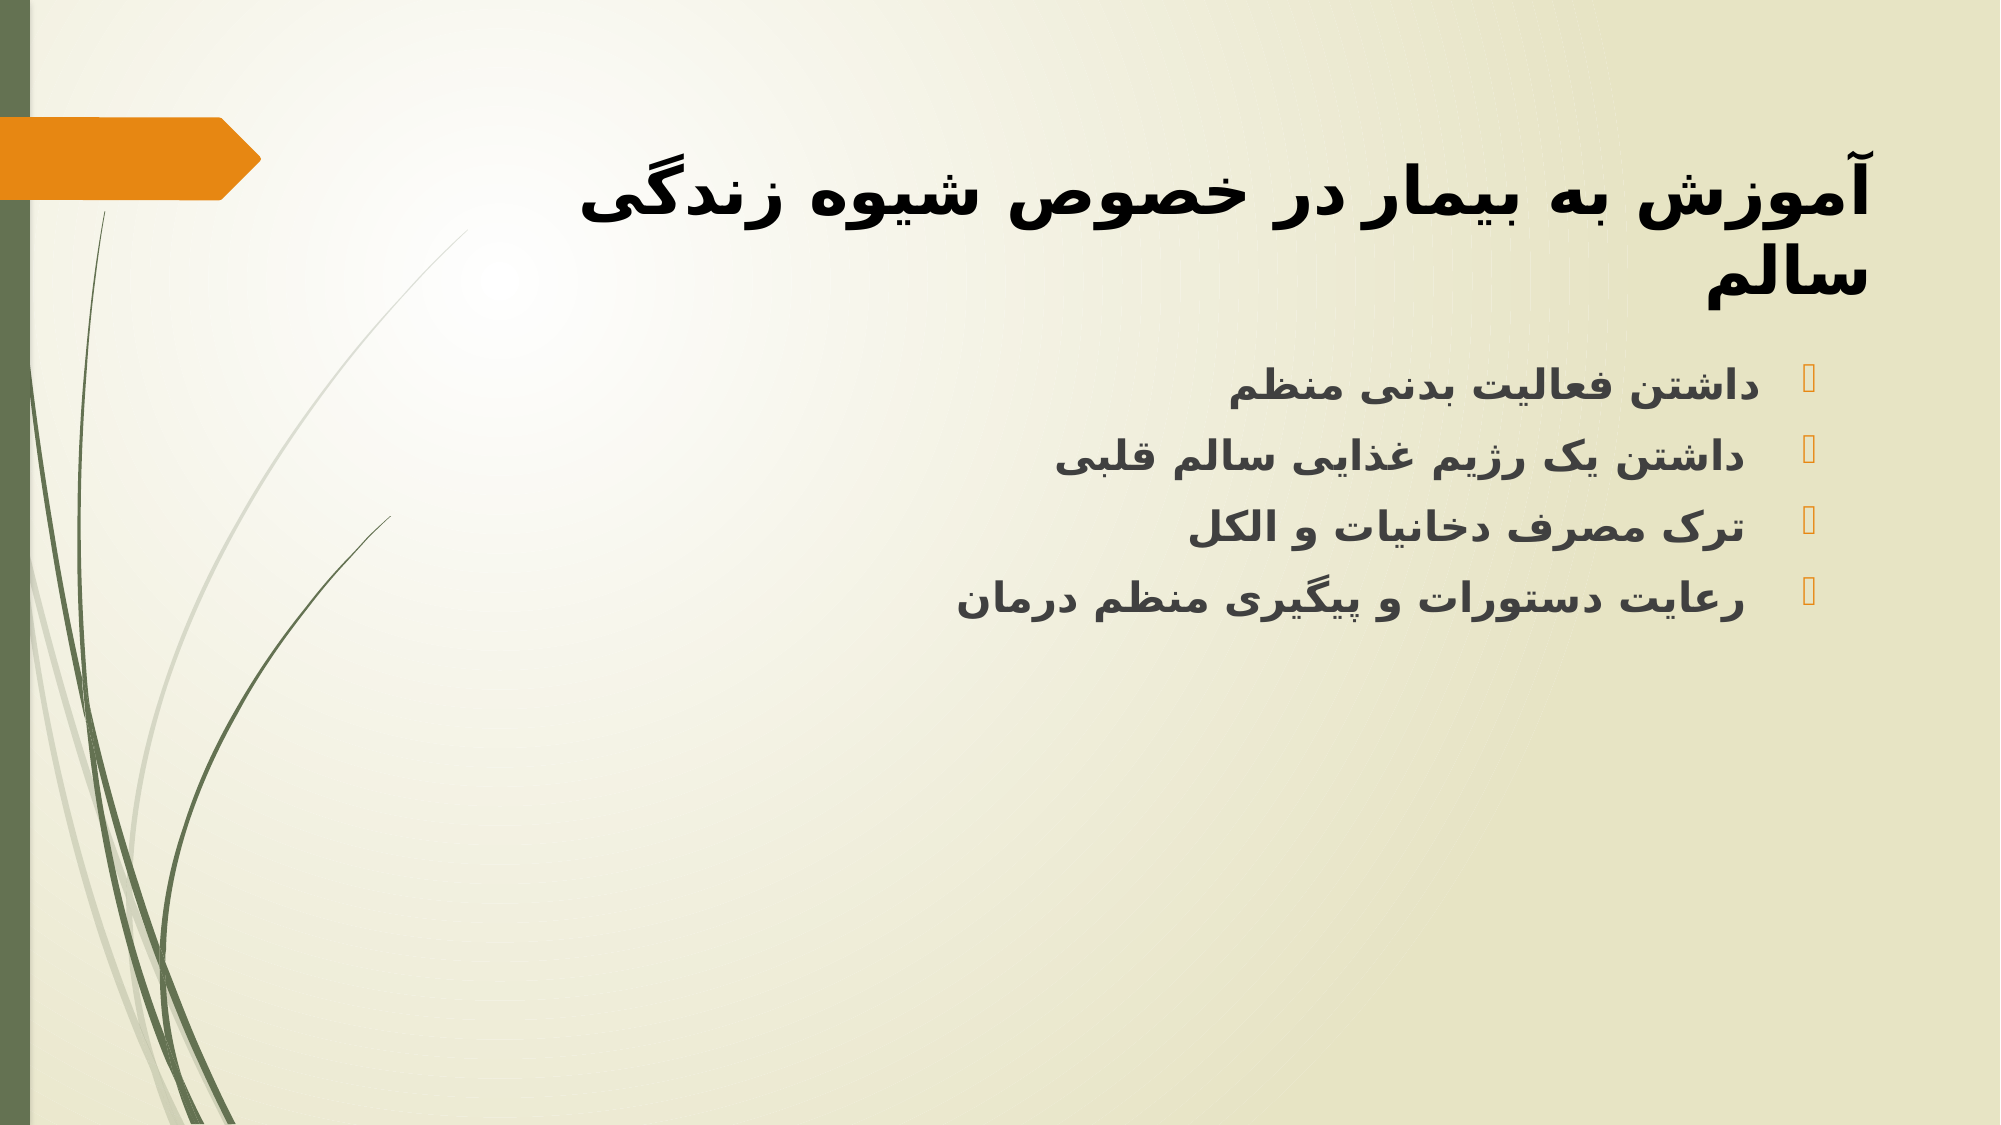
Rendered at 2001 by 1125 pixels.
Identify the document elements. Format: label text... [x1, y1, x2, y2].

title آموزش به بیمار در خصوص شیوه زندگی سالم [425, 139, 1888, 350]
list داشتن فعالیت بدنی منظم داشتن یک رژیم غذایی سالم قلبی ترک مصرف دخانیات و الکل رعايت دستورات و پیگیری منظم درمان [369, 350, 1833, 970]
